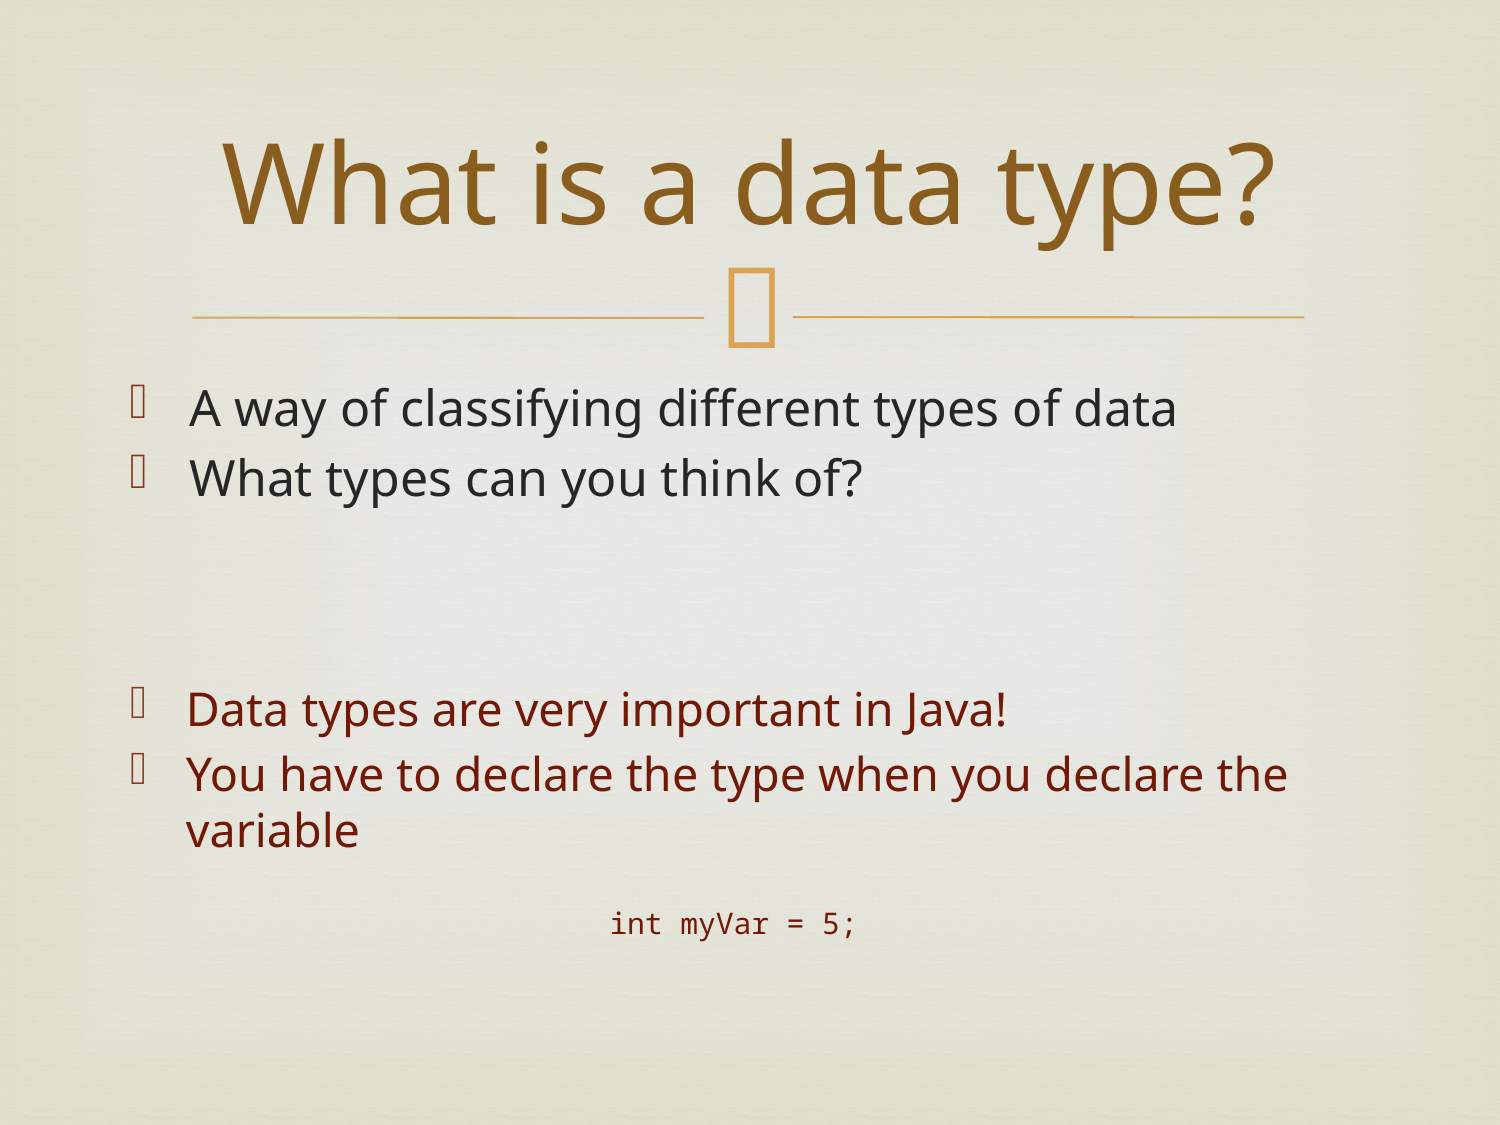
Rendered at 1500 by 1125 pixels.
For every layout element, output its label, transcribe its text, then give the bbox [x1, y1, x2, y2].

text_box Data types are very important in Java! You have to declare the type when you declare the variable int myVar = 5; [115, 672, 1353, 953]
title What is a data type? [112, 93, 1386, 267]
list A way of classifying different types of data What types can you think of? [114, 368, 1386, 551]
